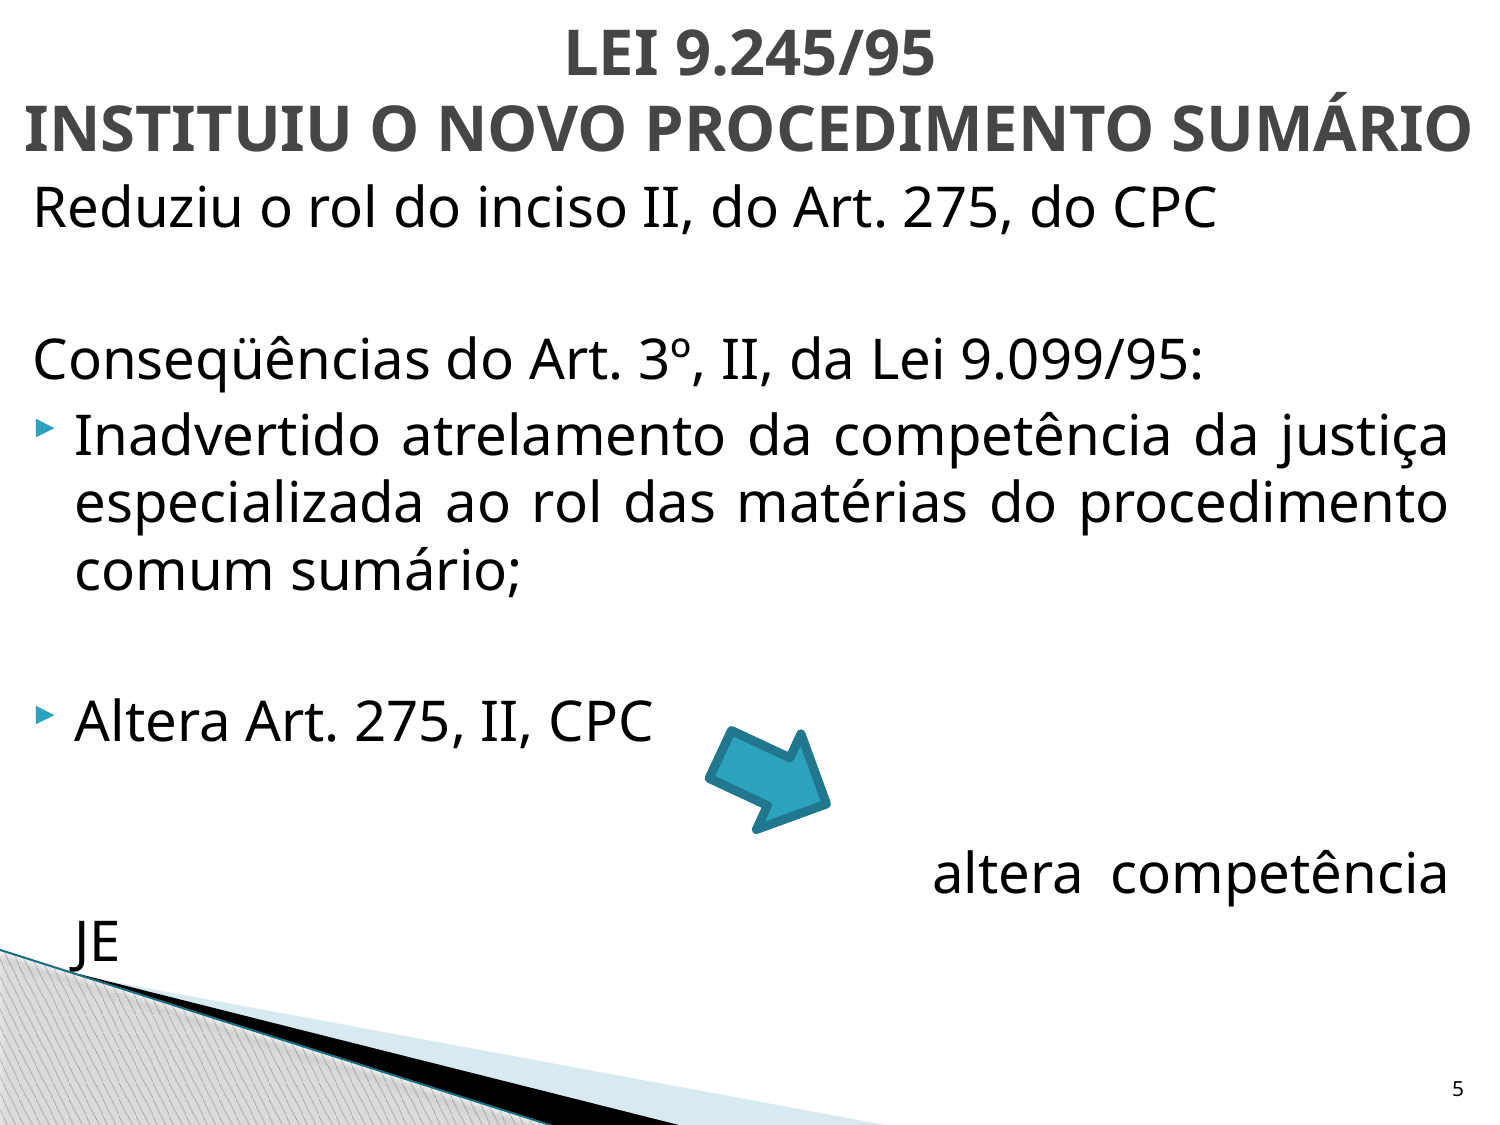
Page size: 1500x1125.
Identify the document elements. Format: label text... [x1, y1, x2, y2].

slide_number 5 [1418, 1051, 1479, 1112]
text_box [704, 726, 831, 834]
title LEI 9.245/95 INSTITUIU O NOVO PROCEDIMENTO SUMÁRIO [0, 0, 1500, 176]
list Reduziu o rol do inciso II, do Art. 275, do CPC Conseqüências do Art. 3º, II, da Lei 9.099/95: Inadvertido atrelamento da competência da justiça especializada ao rol das matérias do procedimento comum sumário; Altera Art. 275, II, CPC altera competência JE [0, 164, 1465, 1043]
